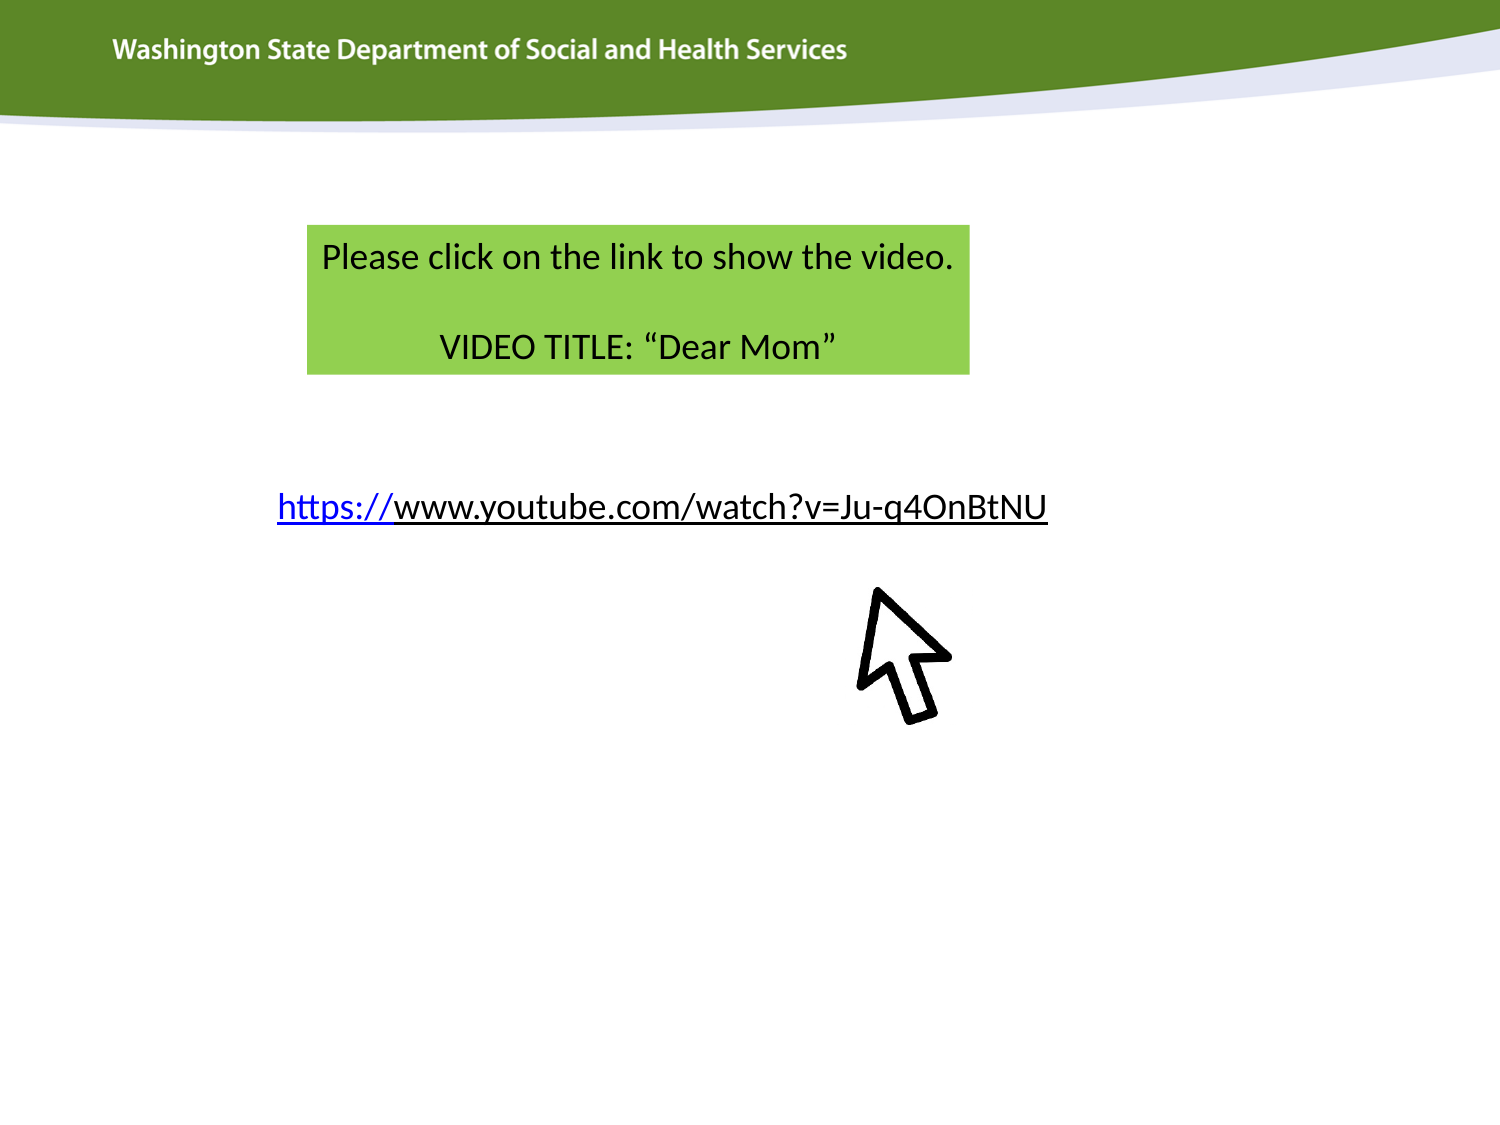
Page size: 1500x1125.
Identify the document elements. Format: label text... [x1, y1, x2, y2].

text_box Please click on the link to show the video. VIDEO TITLE: “Dear Mom” [307, 224, 970, 375]
picture [0, 0, 1500, 1125]
text_box https://www.youtube.com/watch?v=Ju-q4OnBtNU [262, 474, 1250, 535]
